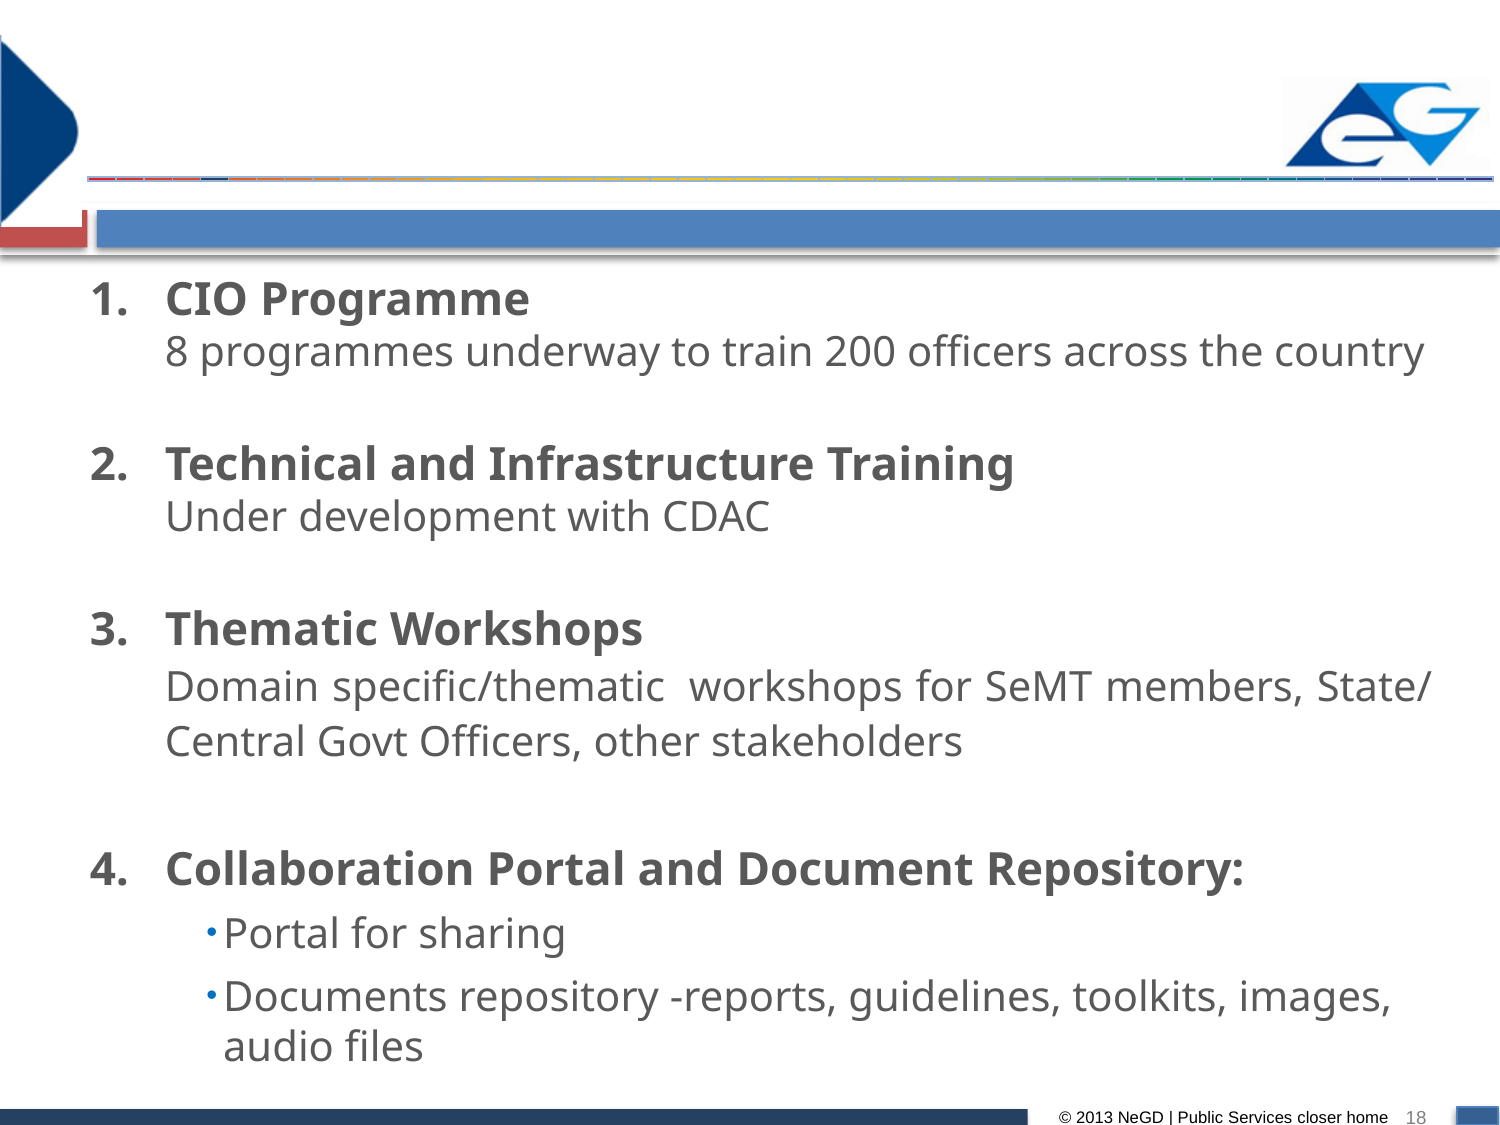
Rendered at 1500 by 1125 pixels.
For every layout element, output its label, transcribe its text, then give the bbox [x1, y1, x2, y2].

picture [1282, 77, 1491, 172]
list 1. CIO Programme 8 programmes underway to train 200 officers across the country 2. Technical and Infrastructure Training Under development with CDAC 3. Thematic Workshops Domain specific/thematic workshops for SeMT members, State/ Central Govt Officers, other stakeholders 4. Collaboration Portal and Document Repository: Portal for sharing Documents repository -reports, guidelines, toolkits, images, audio files [75, 262, 1448, 1063]
picture [0, 35, 82, 227]
